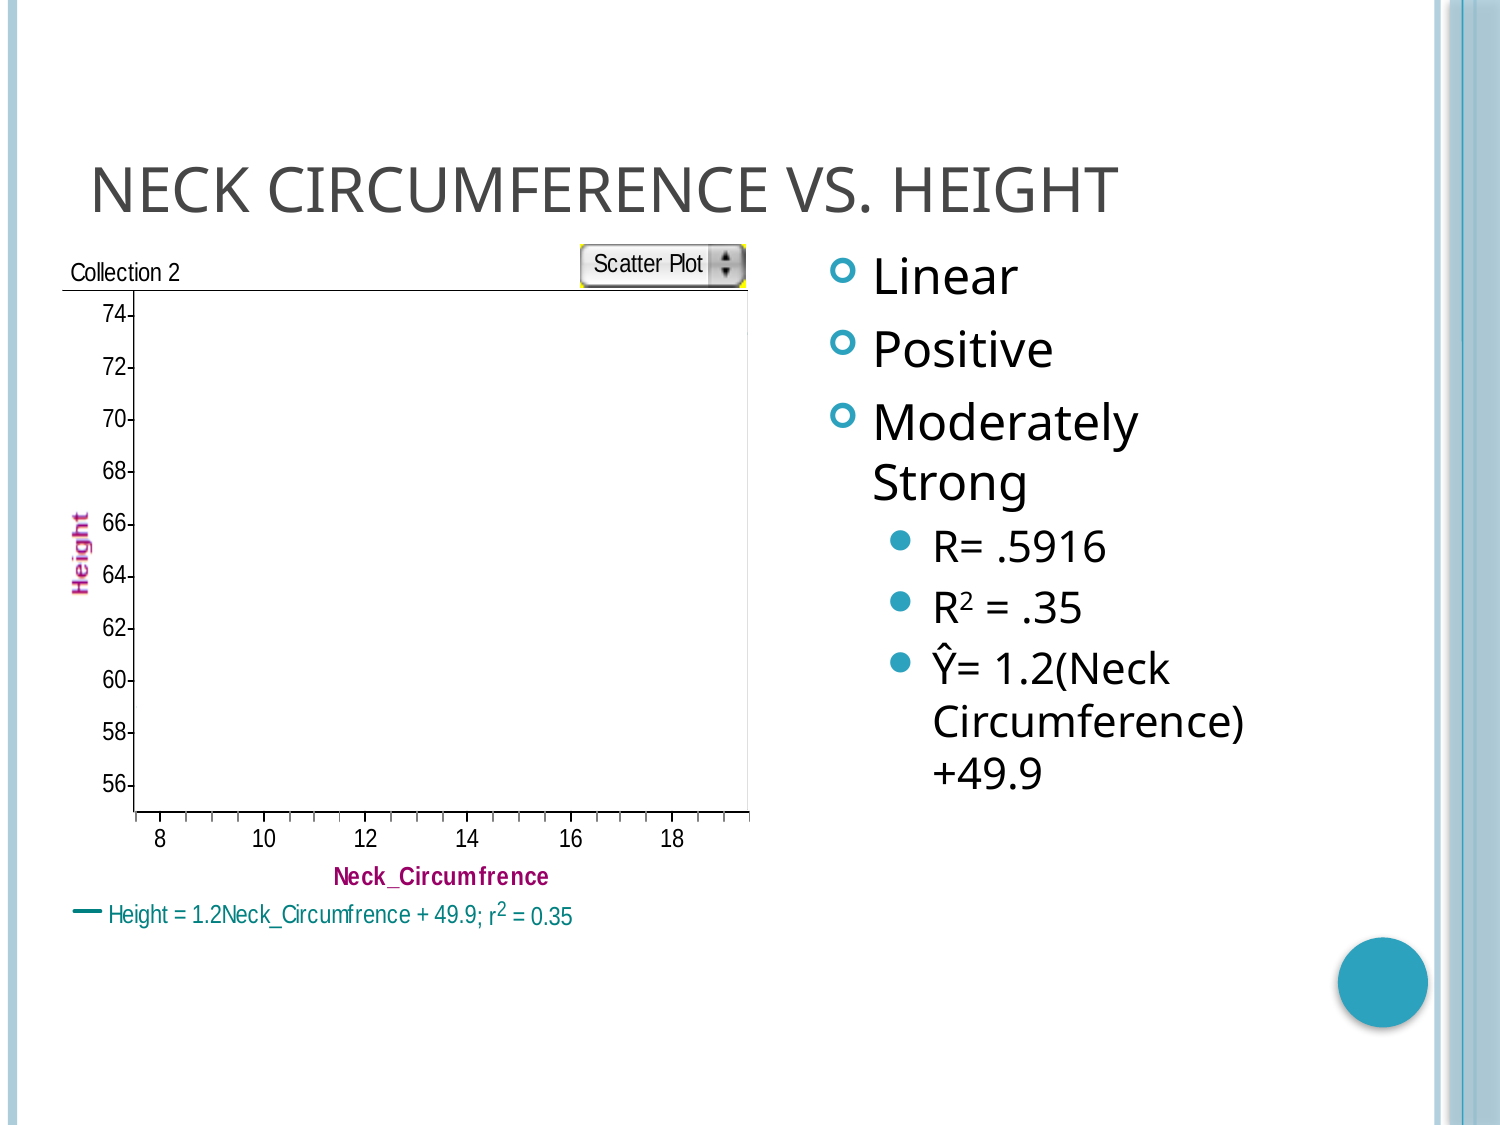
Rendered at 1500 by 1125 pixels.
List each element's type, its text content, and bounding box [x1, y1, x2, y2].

list Linear Positive Moderately Strong R= .5916 R2 = .35 Ŷ= 1.2(Neck Circumference)+49.9 [812, 237, 1300, 1062]
picture [61, 236, 751, 938]
title Neck Circumference vs. Height [75, 45, 1300, 233]
